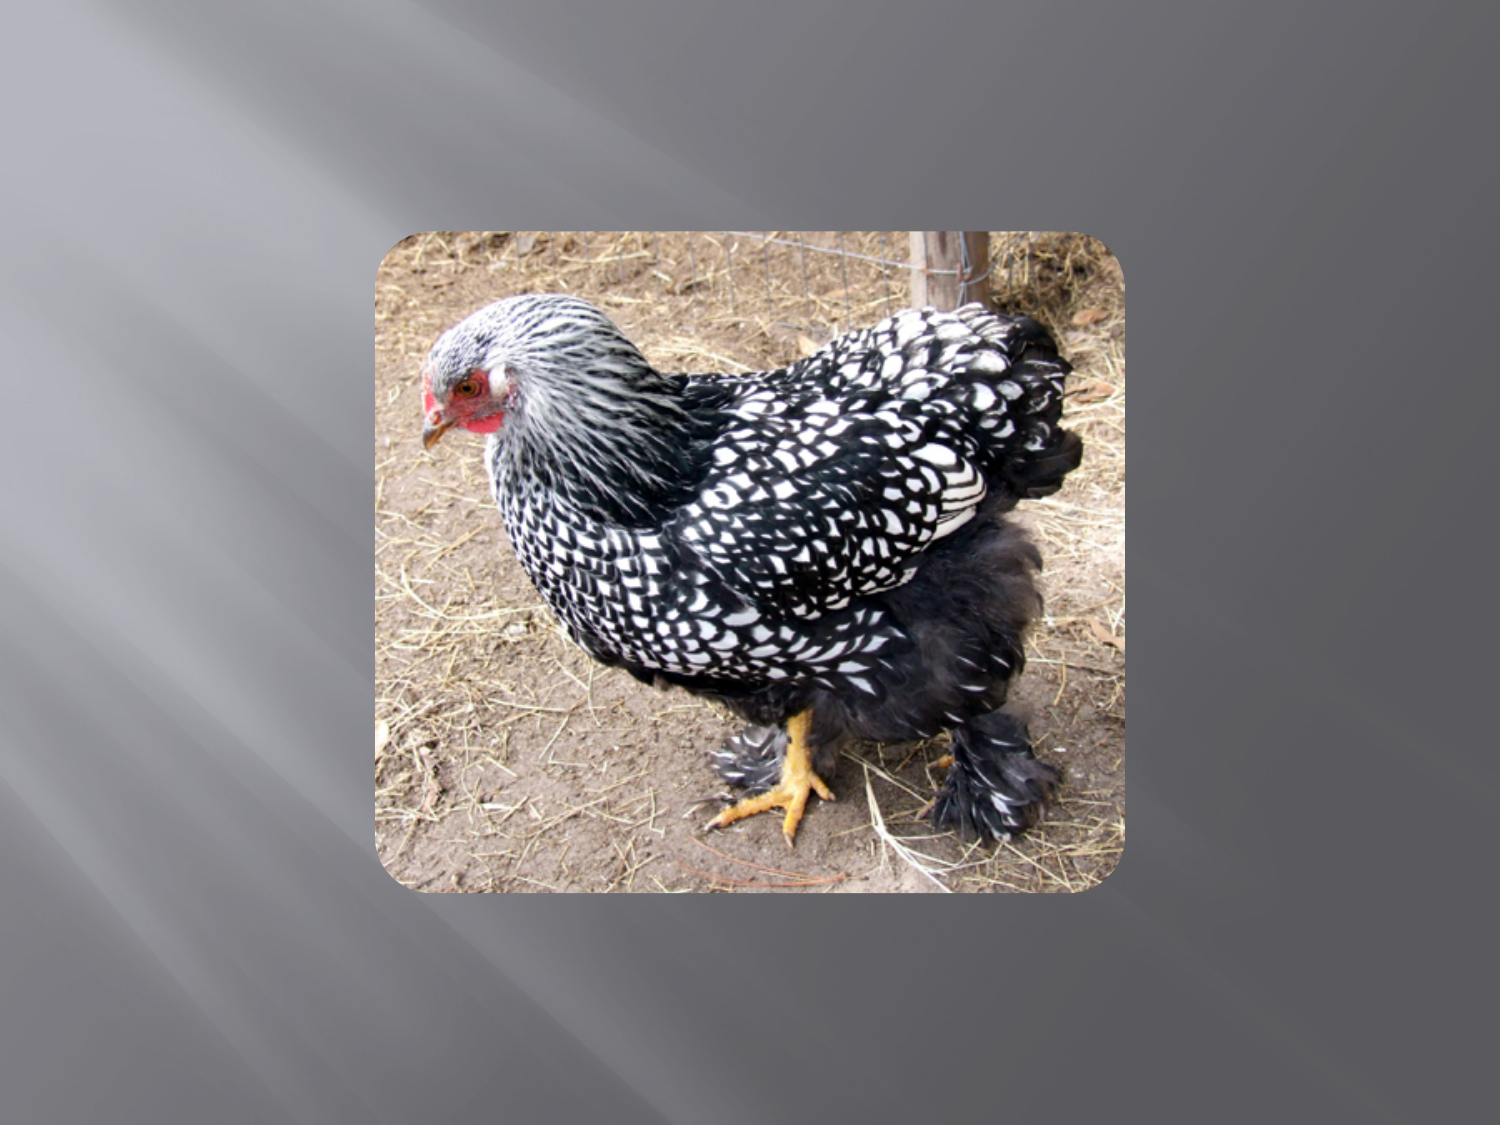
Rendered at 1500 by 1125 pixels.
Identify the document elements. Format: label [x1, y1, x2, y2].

picture [374, 231, 1126, 894]
